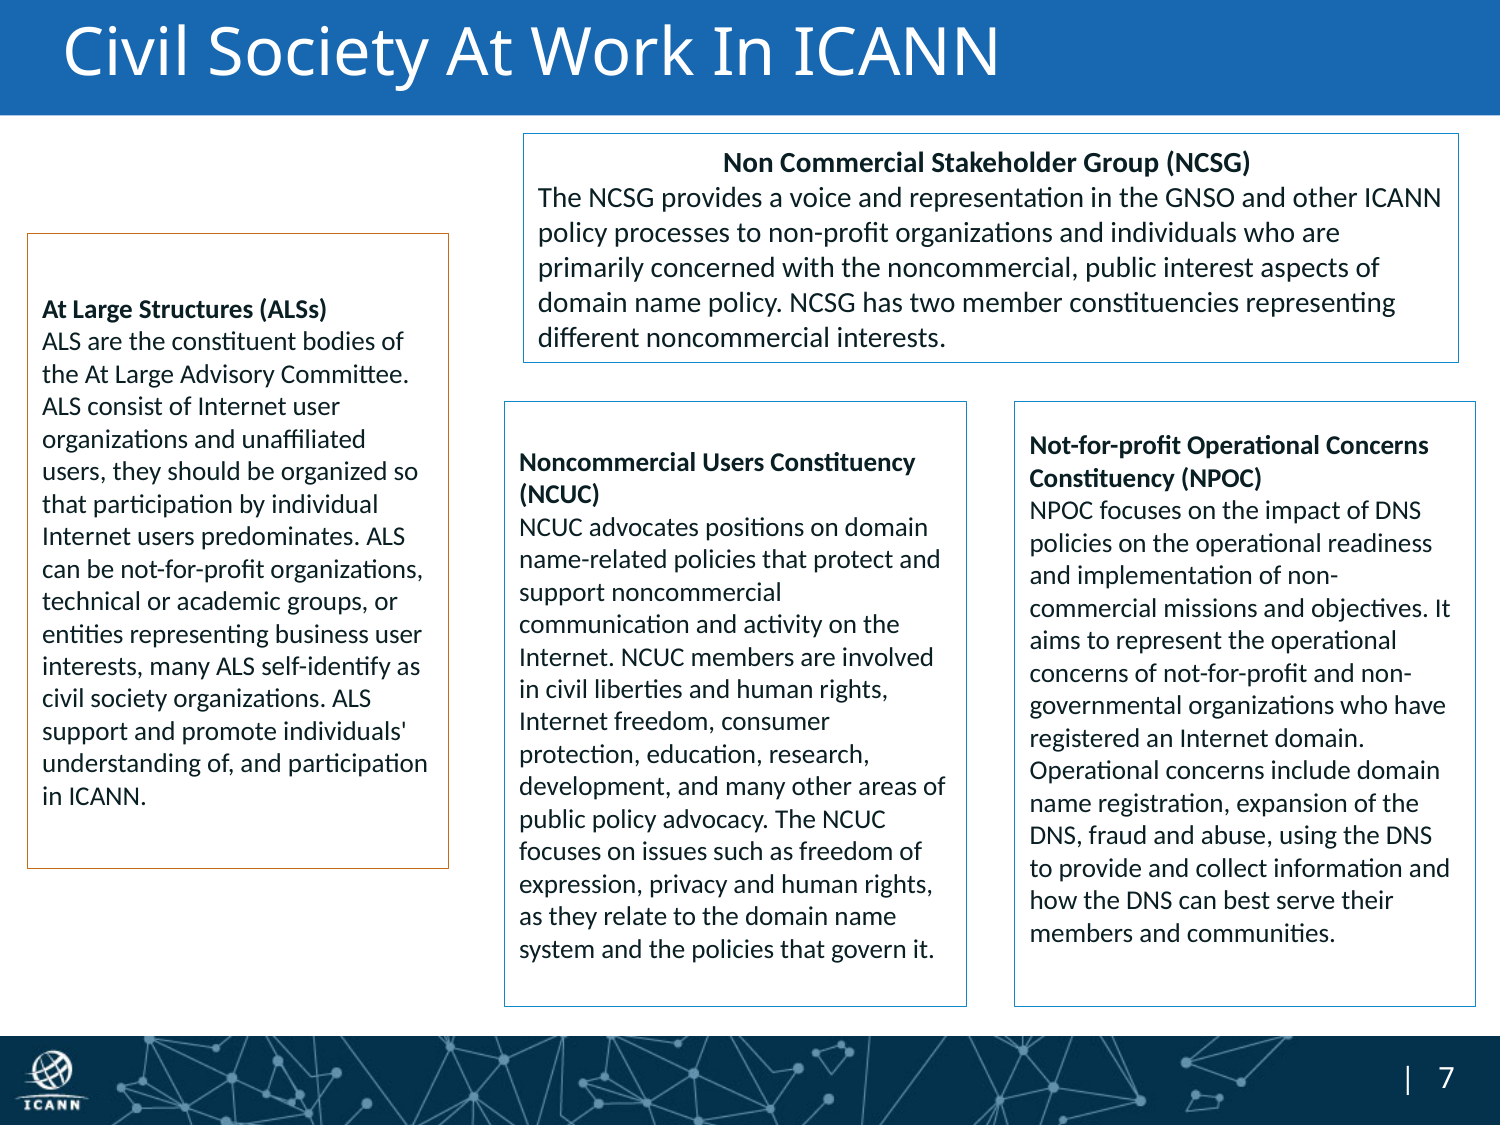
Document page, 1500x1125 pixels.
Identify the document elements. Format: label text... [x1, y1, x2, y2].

text_box Noncommercial Users Constituency (NCUC) NCUC advocates positions on domain name-related policies that protect and support noncommercial communication and activity on the Internet. NCUC members are involved in civil liberties and human rights, Internet freedom, consumer protection, education, research, development, and many other areas of public policy advocacy. The NCUC focuses on issues such as freedom of expression, privacy and human rights, as they relate to the domain name system and the policies that govern it. [502, 400, 969, 1008]
picture [0, 1036, 1500, 1125]
text_box At Large Structures (ALSs) ALS are the constituent bodies of the At Large Advisory Committee. ALS consist of Internet user organizations and unaffiliated users, they should be organized so that participation by individual Internet users predominates. ALS can be not-for-profit organizations, technical or academic groups, or entities representing business user interests, many ALS self-identify as civil society organizations. ALS support and promote individuals' understanding of, and participation in ICANN. [25, 231, 450, 871]
title Civil Society At Work In ICANN [0, 0, 1500, 116]
text_box Non Commercial Stakeholder Group (NCSG) The NCSG provides a voice and representation in the GNSO and other ICANN policy processes to non-profit organizations and individuals who are primarily concerned with the noncommercial, public interest aspects of domain name policy. NCSG has two member constituencies representing different noncommercial interests. [521, 131, 1460, 365]
text_box Not-for-profit Operational Concerns Constituency (NPOC) NPOC focuses on the impact of DNS policies on the operational readiness and implementation of non-commercial missions and objectives. It aims to represent the operational concerns of not-for-profit and non-governmental organizations who have registered an Internet domain. Operational concerns include domain name registration, expansion of the DNS, fraud and abuse, using the DNS to provide and collect information and how the DNS can best serve their members and communities. [1012, 400, 1477, 1008]
